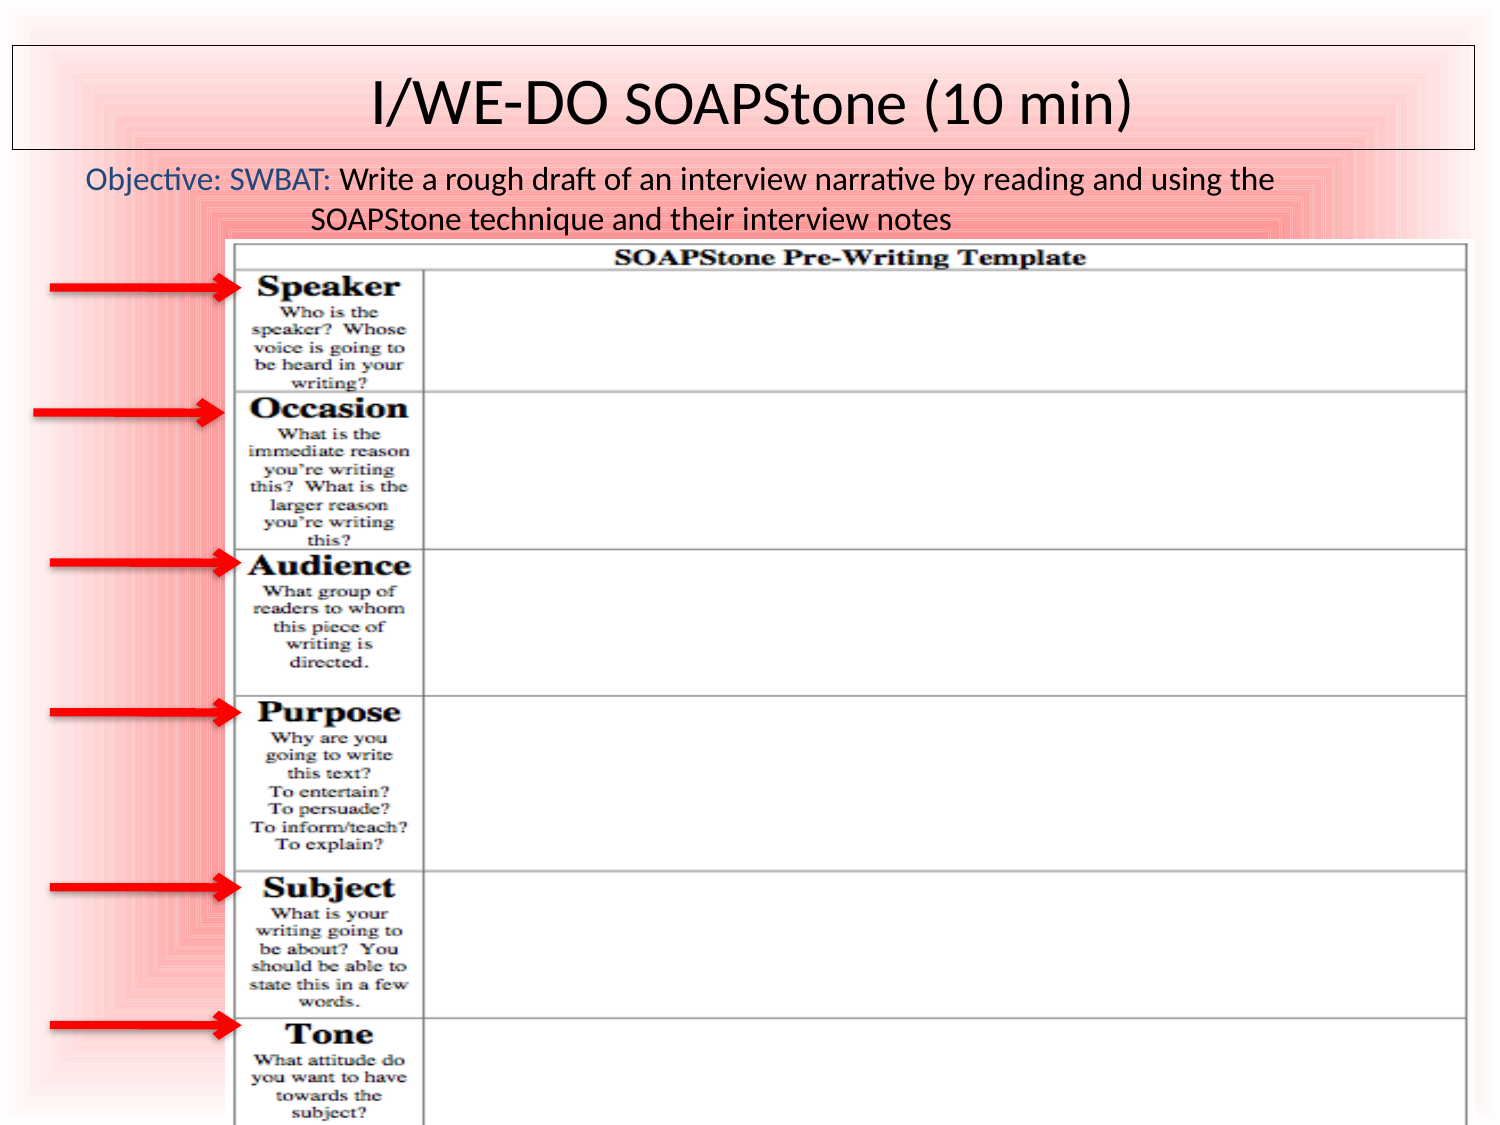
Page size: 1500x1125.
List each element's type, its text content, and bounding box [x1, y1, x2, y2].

text_box Objective: SWBAT: Write a rough draft of an interview narrative by reading and using the SOAPStone technique and their interview notes [70, 149, 1413, 281]
picture [224, 239, 1476, 1125]
text_box I/WE-DO SOAPStone (10 min) [12, 45, 1475, 150]
